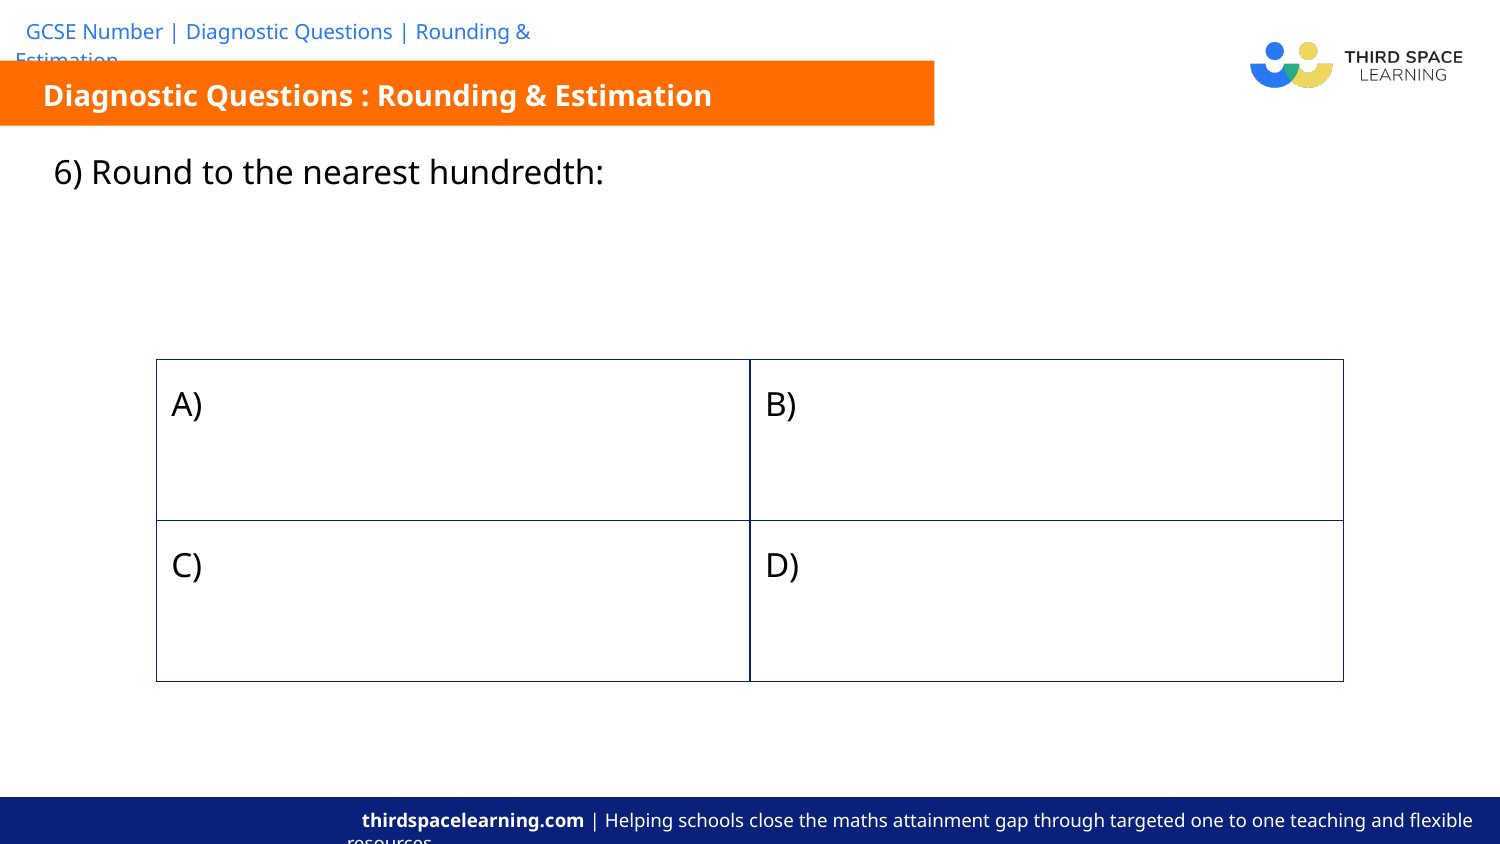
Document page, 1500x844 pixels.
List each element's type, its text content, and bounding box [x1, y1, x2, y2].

text_box Diagnostic Questions : Rounding & Estimation [27, 61, 850, 127]
picture [1250, 33, 1465, 99]
